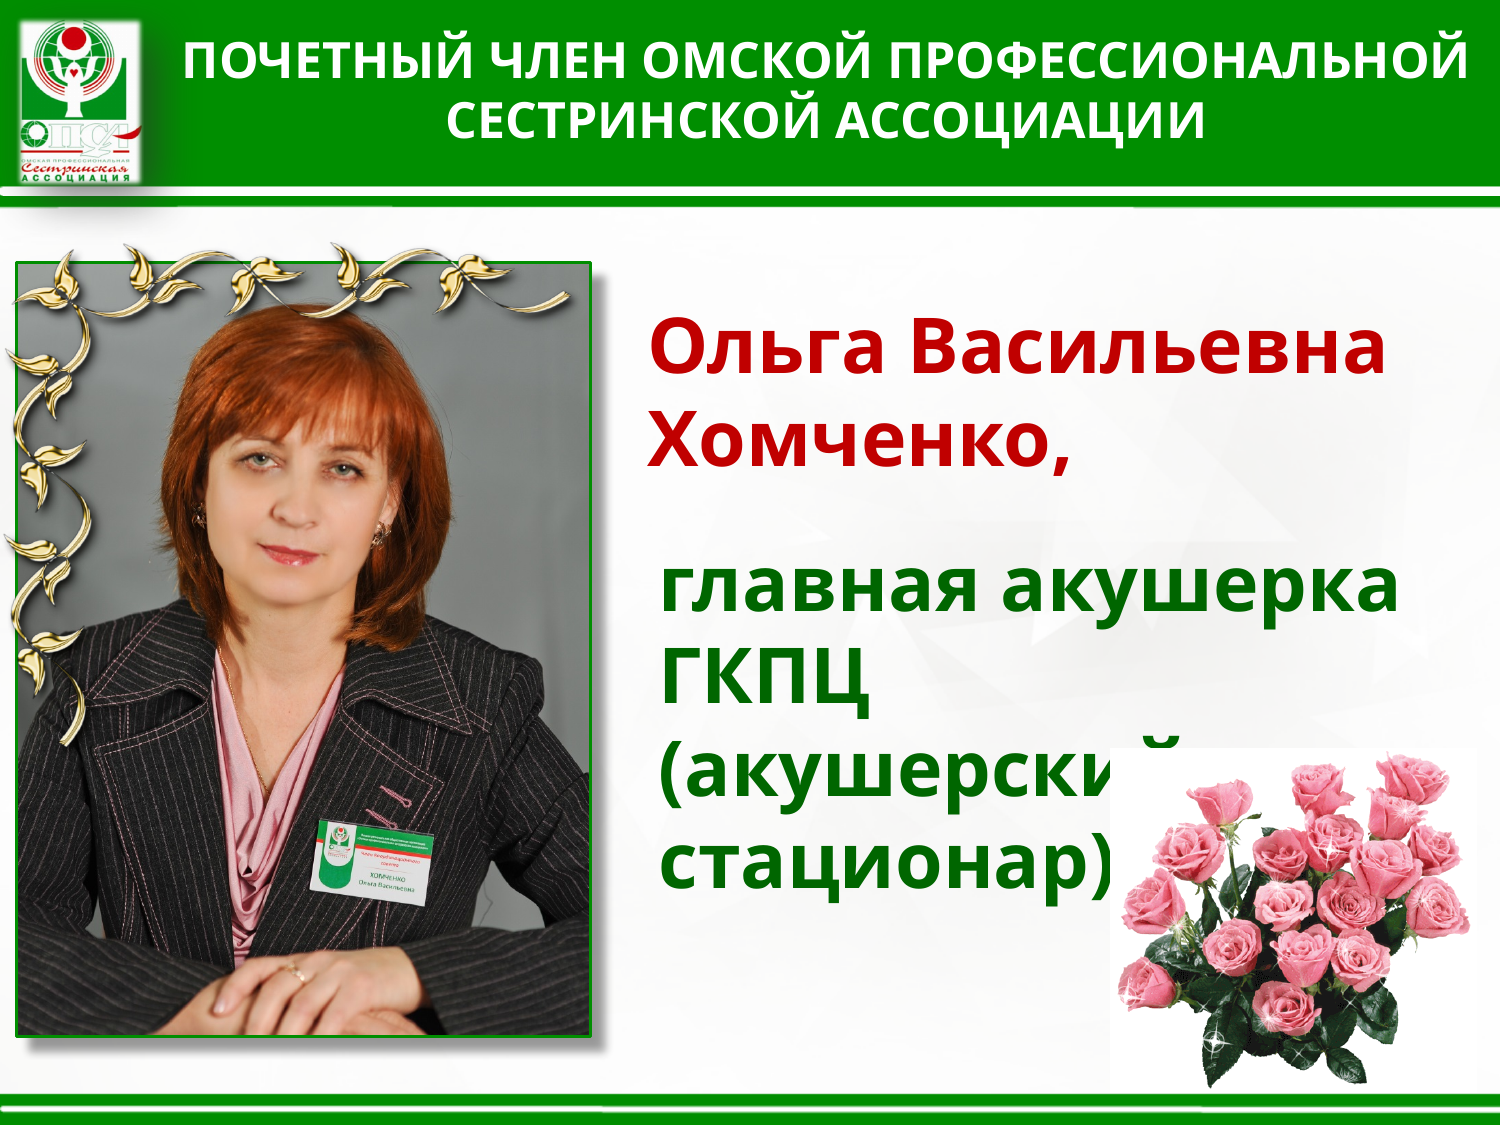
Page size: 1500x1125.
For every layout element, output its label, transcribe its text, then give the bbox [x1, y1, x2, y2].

picture [0, 0, 1500, 188]
picture [0, 196, 1500, 1125]
text_box главная акушерка ГКПЦ (акушерский стационар) [643, 527, 1436, 912]
text_box Ольга Васильевна Хомченко, [632, 289, 1483, 490]
text_box ПОЧЕТНЫЙ ЧЛЕН ОМСКОЙ ПРОФЕССИОНАЛЬНОЙ СЕСТРИНСКОЙ АССОЦИАЦИИ [173, 21, 1494, 156]
